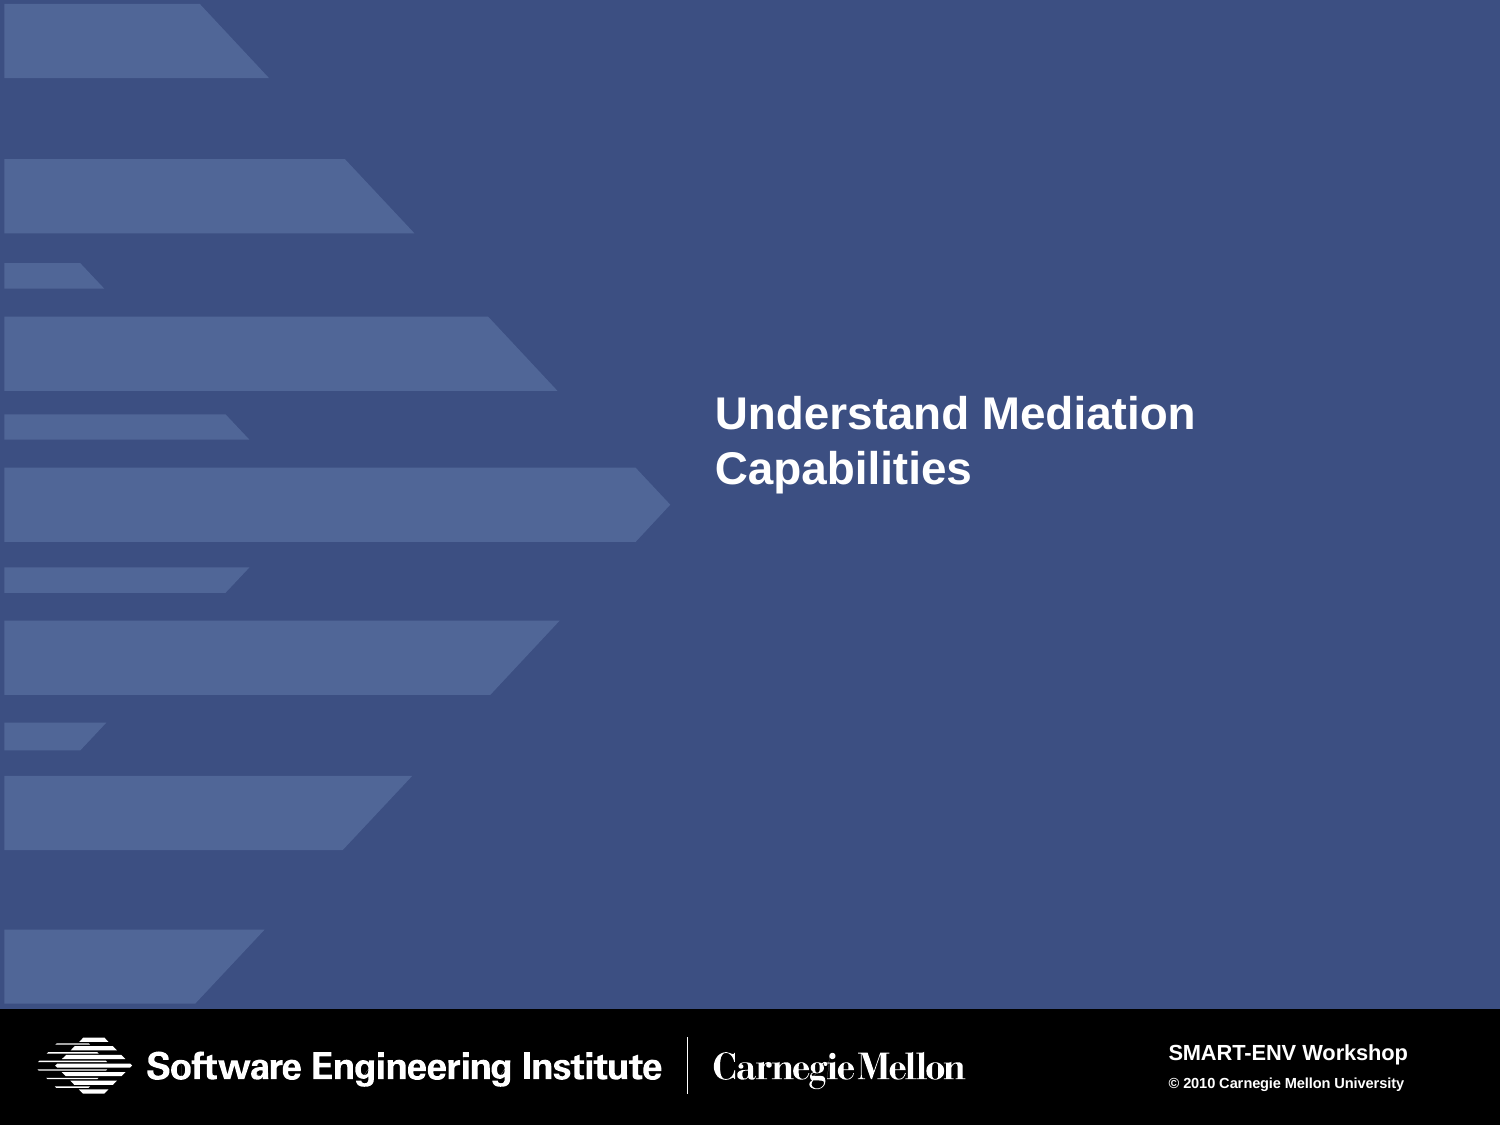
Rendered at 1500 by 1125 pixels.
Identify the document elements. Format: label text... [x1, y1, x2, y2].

title Understand Mediation Capabilities [699, 376, 1401, 503]
